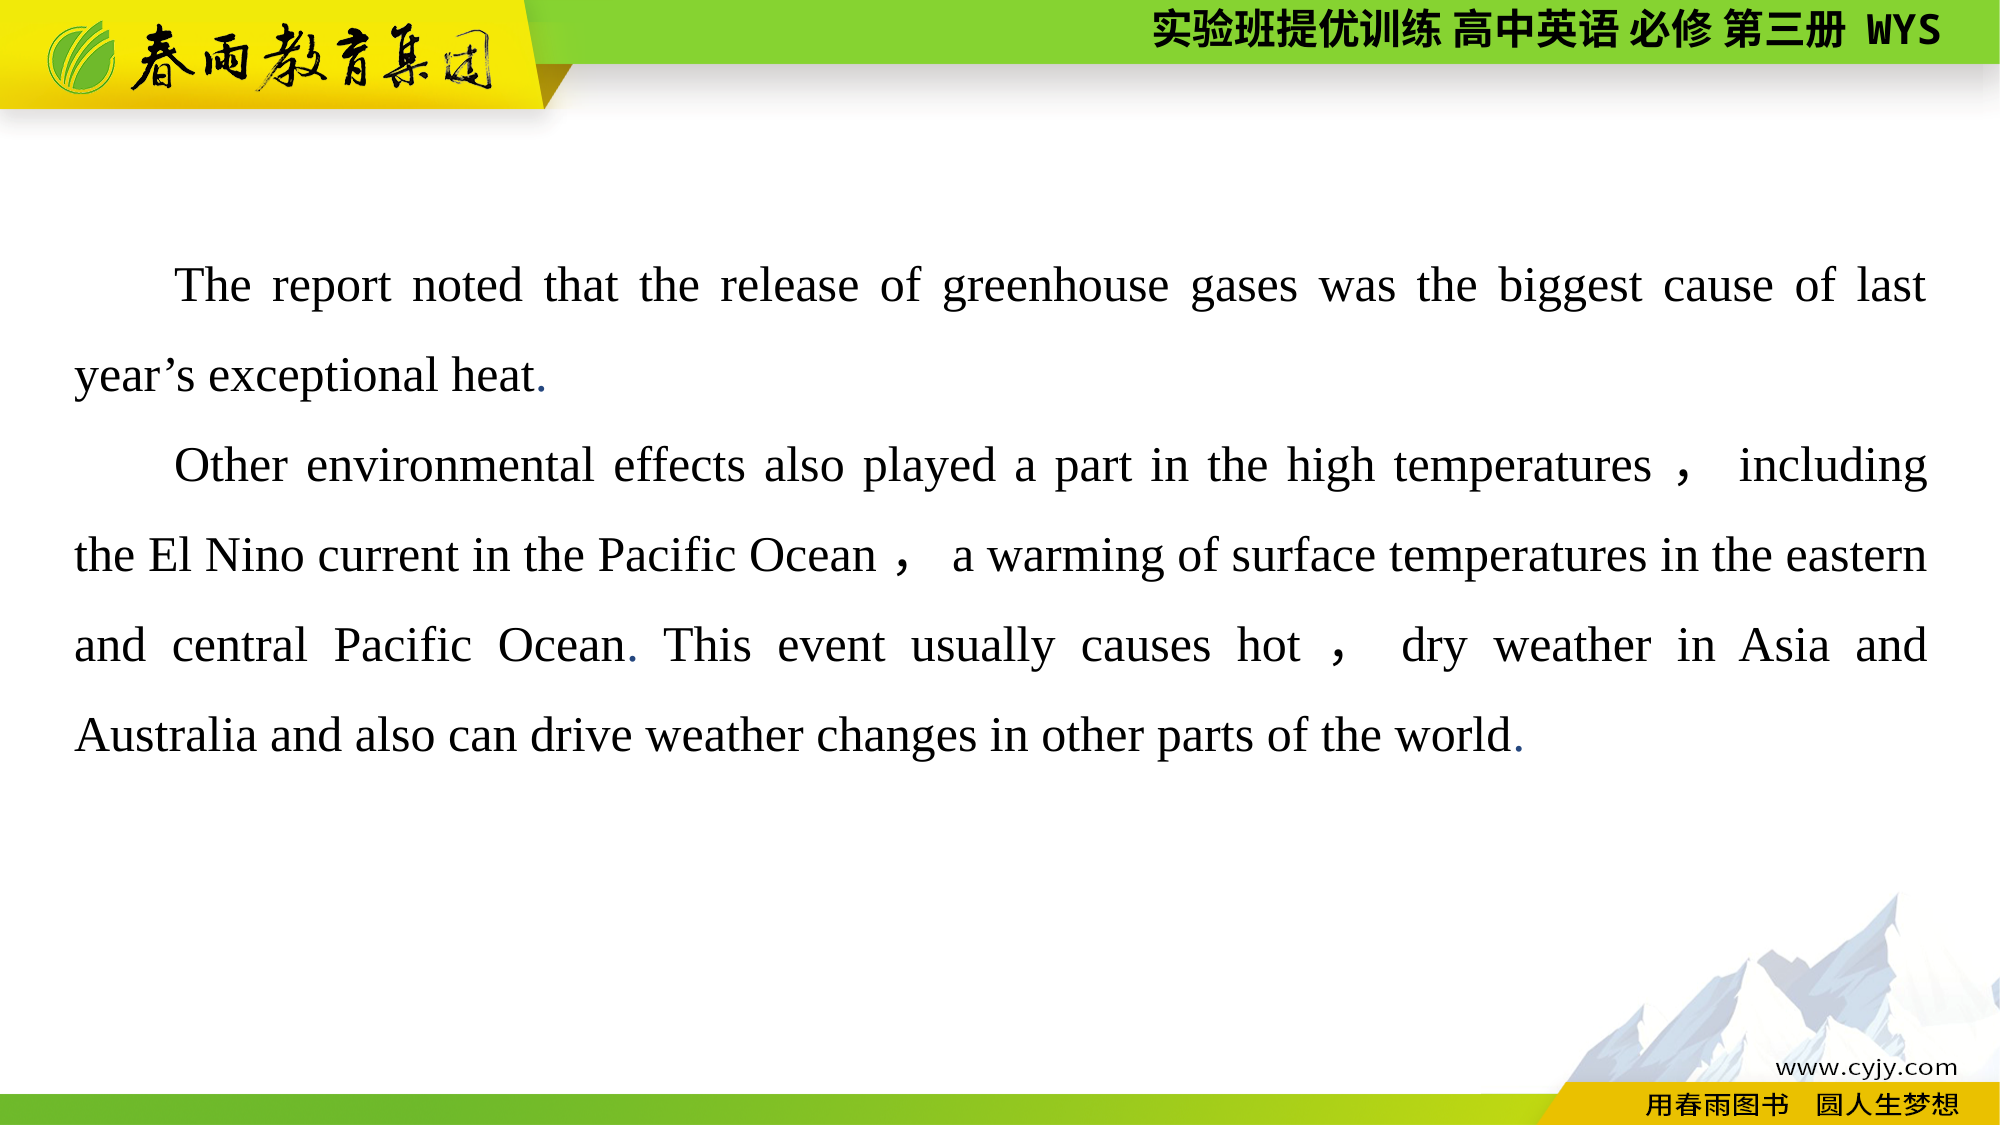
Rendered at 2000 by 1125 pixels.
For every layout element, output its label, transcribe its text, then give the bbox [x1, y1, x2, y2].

list The report noted that the release of greenhouse gases was the biggest cause of last year’s exceptional heat. Other environmental effects also played a part in the high temperatures，including the El Nino current in the Pacific Ocean，a warming of surface temperatures in the eastern and central Pacific Ocean. This event usually causes hot，dry weather in Asia and Australia and also can drive weather changes in other parts of the world. [59, 213, 1944, 764]
picture [0, 0, 2000, 1125]
